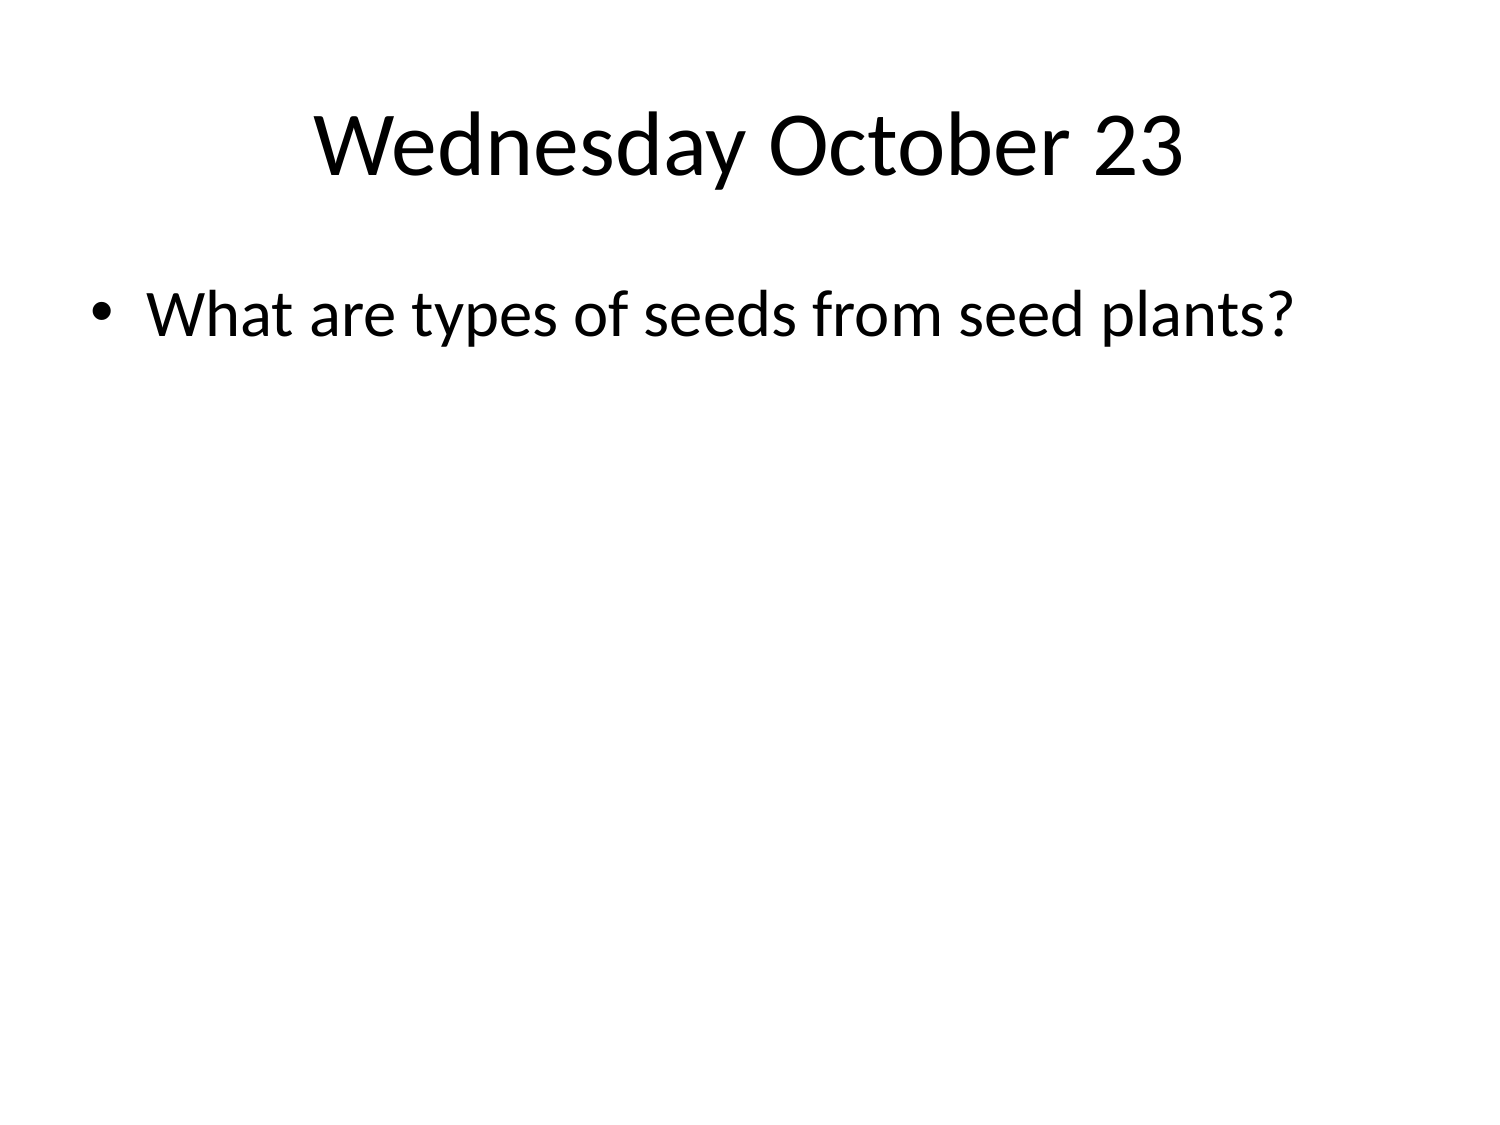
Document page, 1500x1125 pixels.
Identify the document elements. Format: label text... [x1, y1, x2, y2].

list What are types of seeds from seed plants? [75, 262, 1425, 1005]
title Wednesday October 23 [75, 45, 1425, 233]
